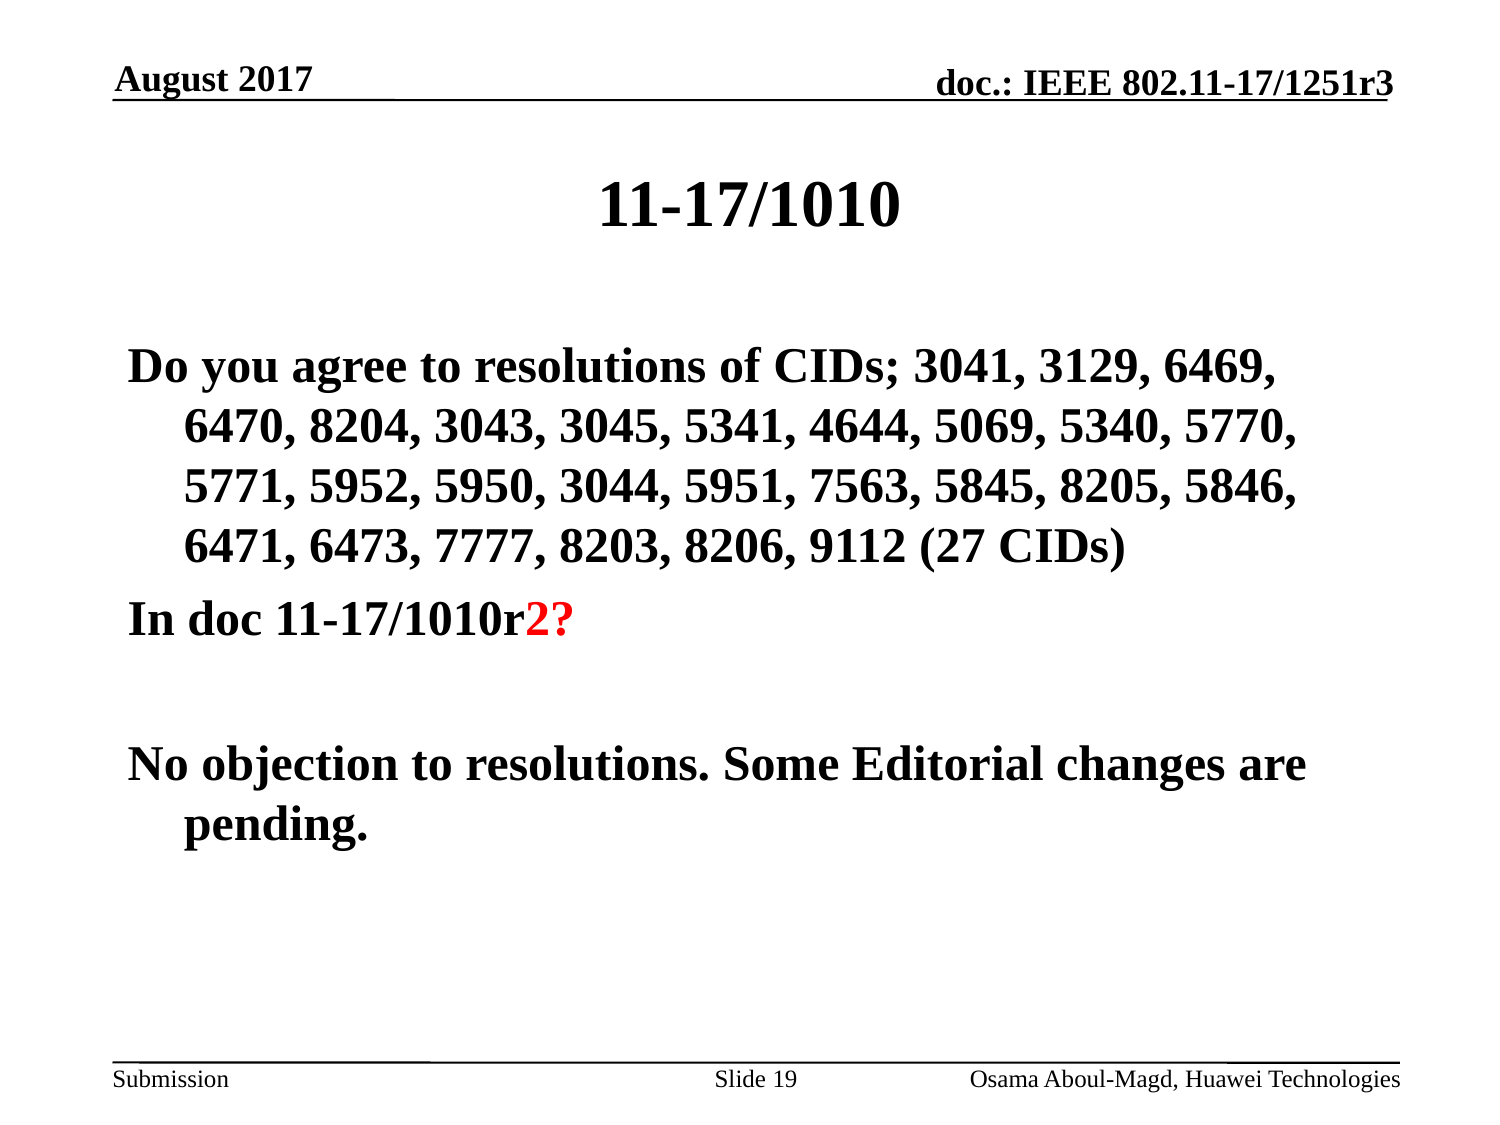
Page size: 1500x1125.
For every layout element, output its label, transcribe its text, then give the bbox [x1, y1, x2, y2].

footer Osama Aboul-Magd, Huawei Technologies [878, 1061, 1402, 1093]
list Do you agree to resolutions of CIDs; 3041, 3129, 6469, 6470, 8204, 3043, 3045, 5341, 4644, 5069, 5340, 5770, 5771, 5952, 5950, 3044, 5951, 7563, 5845, 8205, 5846, 6471, 6473, 7777, 8203, 8206, 9112 (27 CIDs) In doc 11-17/1010r2? No objection to resolutions. Some Editorial changes are pending. [112, 324, 1388, 1000]
slide_number Slide 19 [712, 1061, 800, 1123]
title 11-17/1010 [112, 112, 1388, 288]
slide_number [114, 54, 423, 100]
